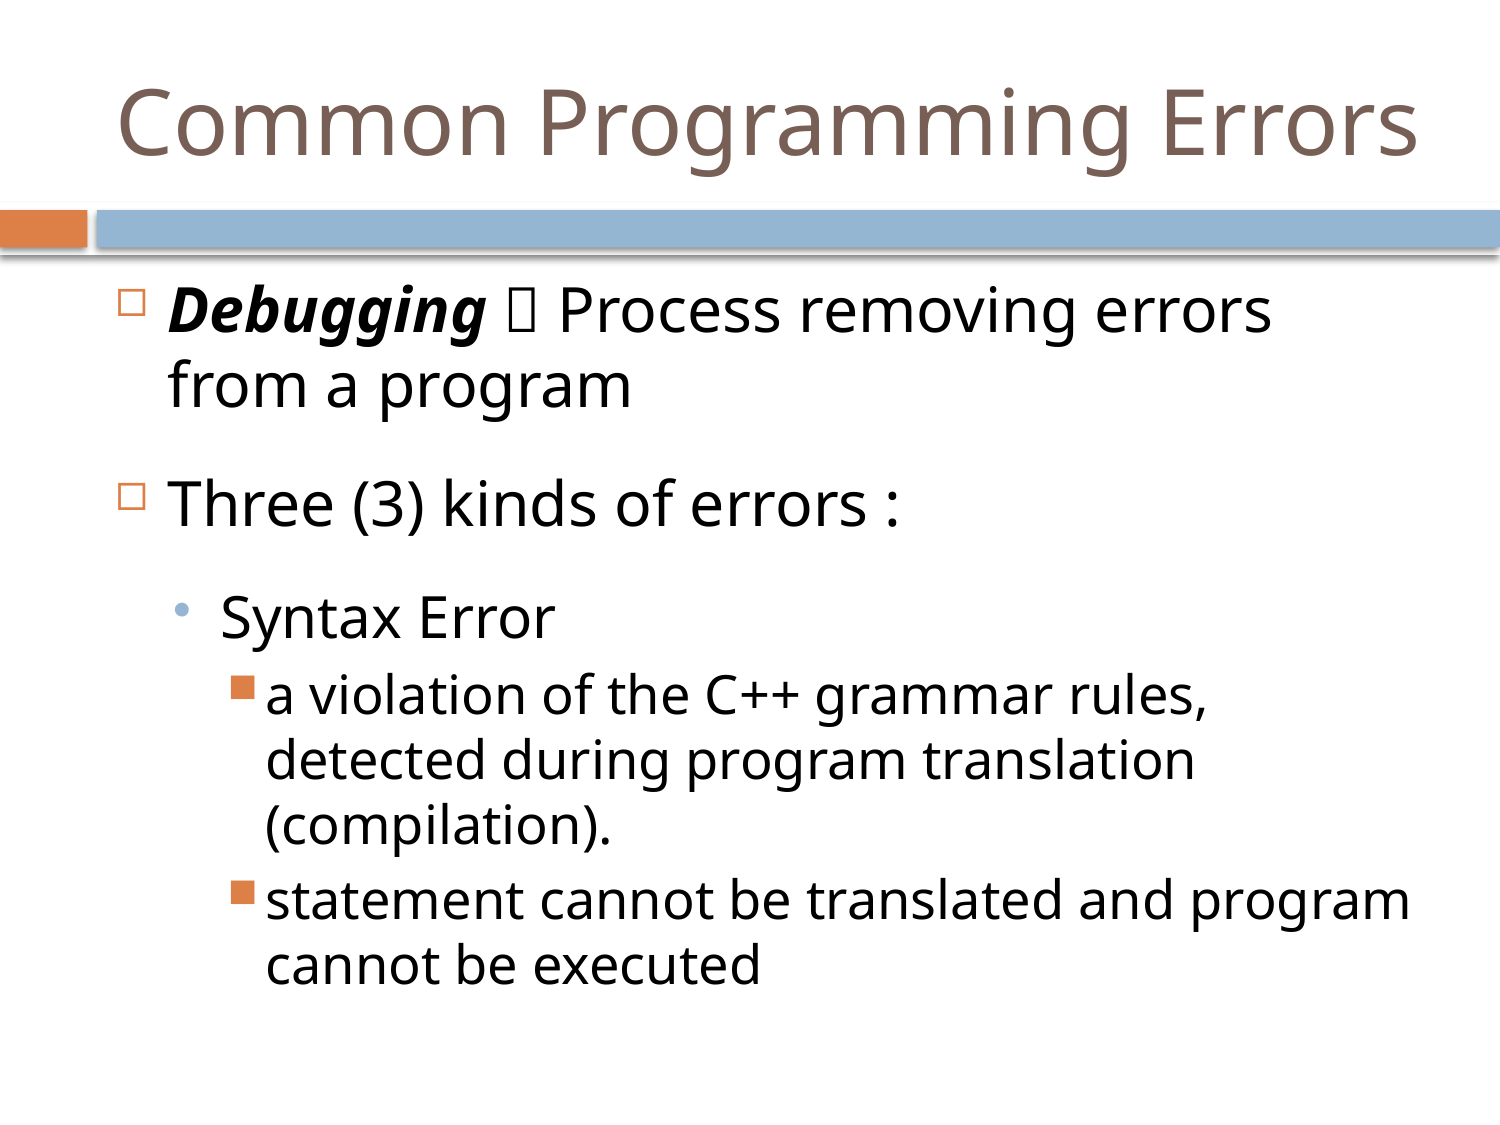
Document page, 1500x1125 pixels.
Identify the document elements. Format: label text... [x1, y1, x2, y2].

title Common Programming Errors [100, 37, 1438, 200]
list Debugging  Process removing errors from a program Three (3) kinds of errors : Syntax Error a violation of the C++ grammar rules, detected during program translation (compilation). statement cannot be translated and program cannot be executed [100, 262, 1438, 1000]
